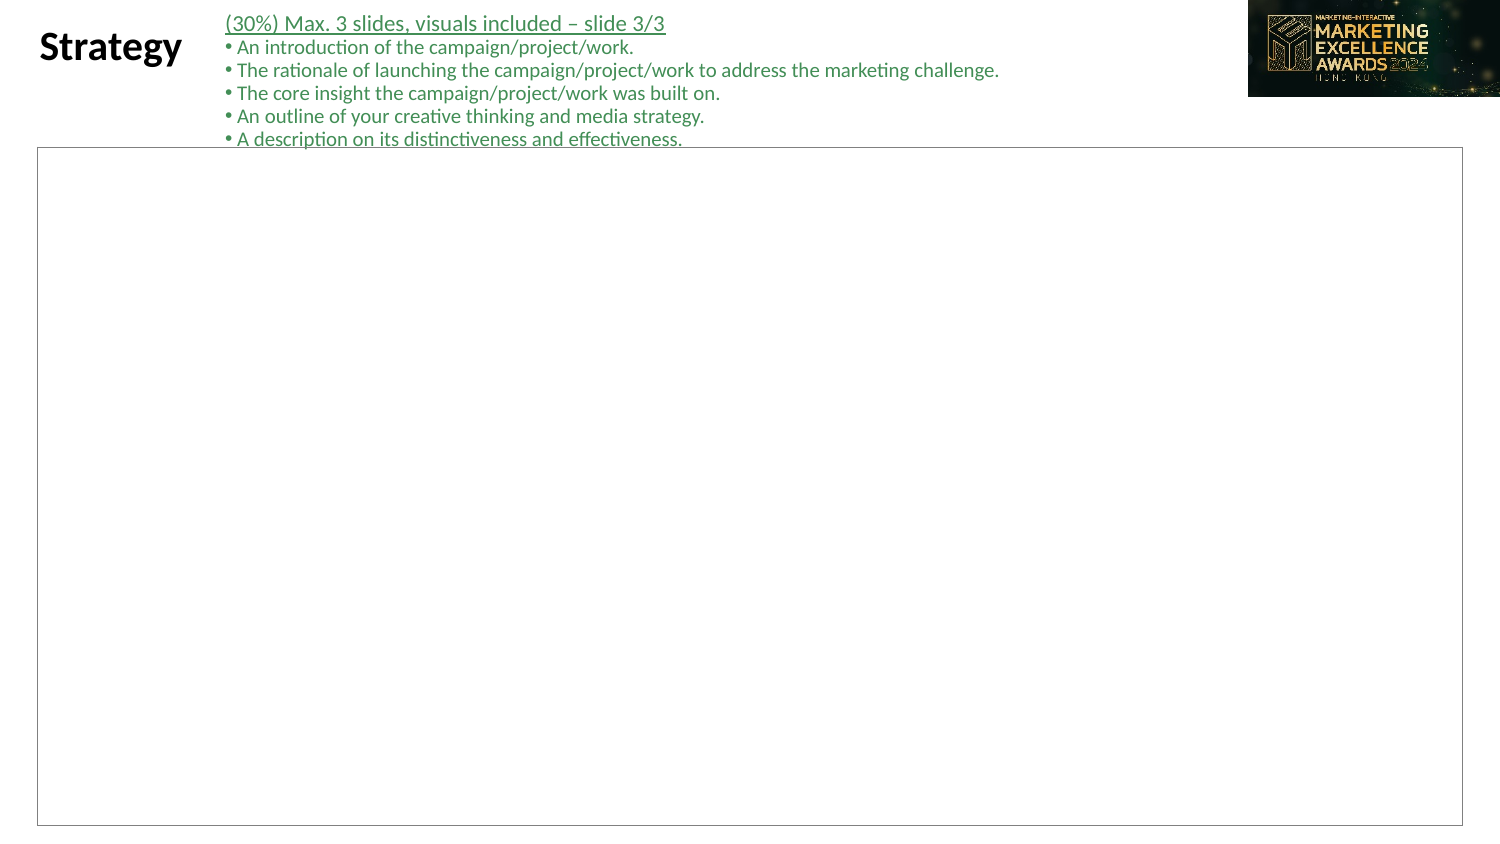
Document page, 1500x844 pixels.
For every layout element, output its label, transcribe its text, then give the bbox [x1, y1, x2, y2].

text_box (30%) Max. 3 slides, visuals included – slide 3/3 An introduction of the campaign/project/work. The rationale of launching the campaign/project/work to address the marketing challenge. The core insight the campaign/project/work was built on. An outline of your creative thinking and media strategy. A description on its distinctiveness and effectiveness. [210, 1, 1388, 147]
text_box Strategy [24, 0, 1266, 87]
picture [1266, 0, 1500, 97]
table_header [38, 148, 1462, 825]
